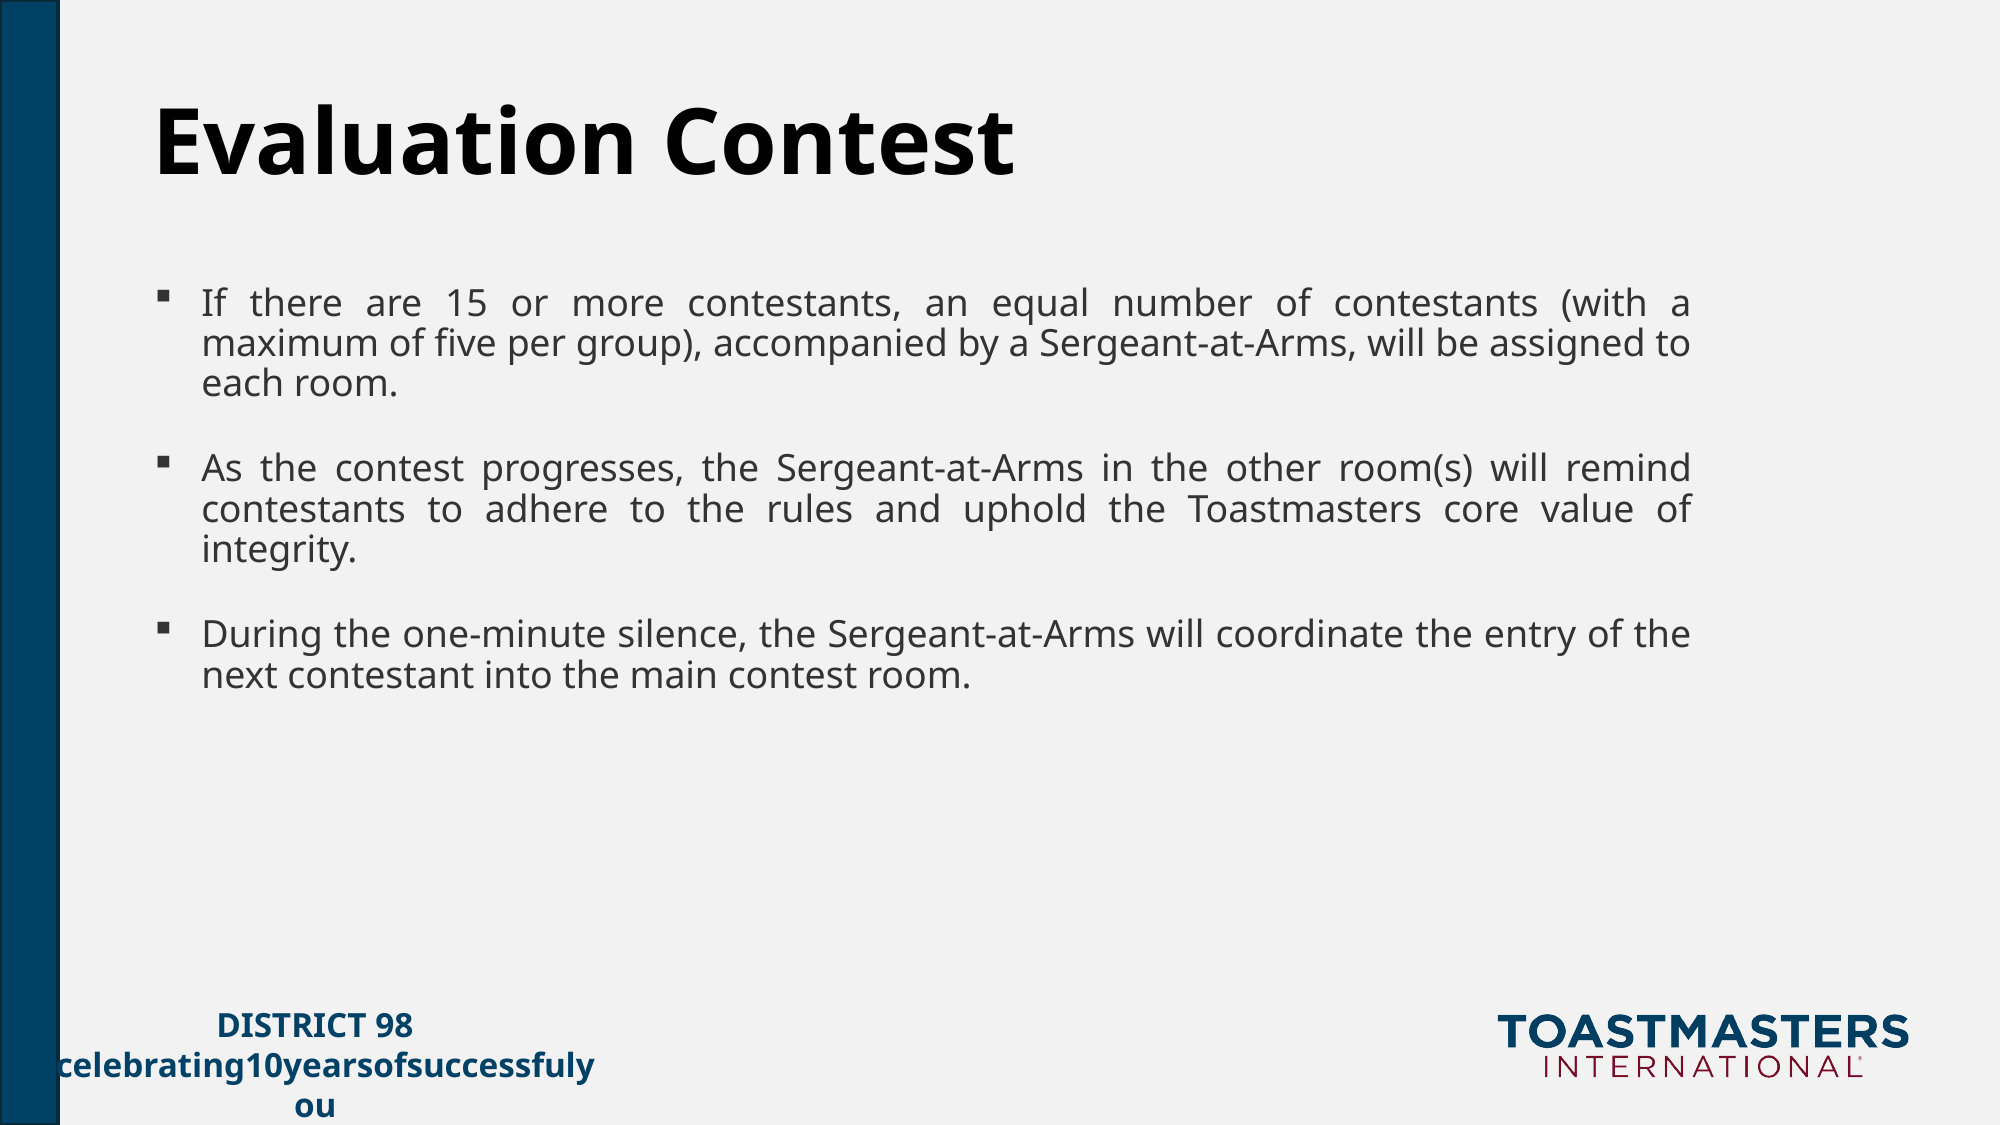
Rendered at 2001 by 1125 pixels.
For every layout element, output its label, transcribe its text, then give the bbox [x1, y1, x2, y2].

text_box [0, 0, 60, 1125]
picture [1383, 631, 2000, 1125]
list If there are 15 or more contestants, an equal number of contestants (with a maximum of five per group), accompanied by a Sergeant-at-Arms, will be assigned to each room. As the contest progresses, the Sergeant-at-Arms in the other room(s) will remind contestants to adhere to the rules and uphold the Toastmasters core value of integrity. During the one-minute silence, the Sergeant-at-Arms will coordinate the entry of the next contestant into the main contest room. [137, 229, 1708, 919]
title Evaluation Contest [137, 59, 1944, 229]
text_box DISTRICT 98 #celebrating10yearsofsuccessfulyou [10, 996, 620, 1125]
